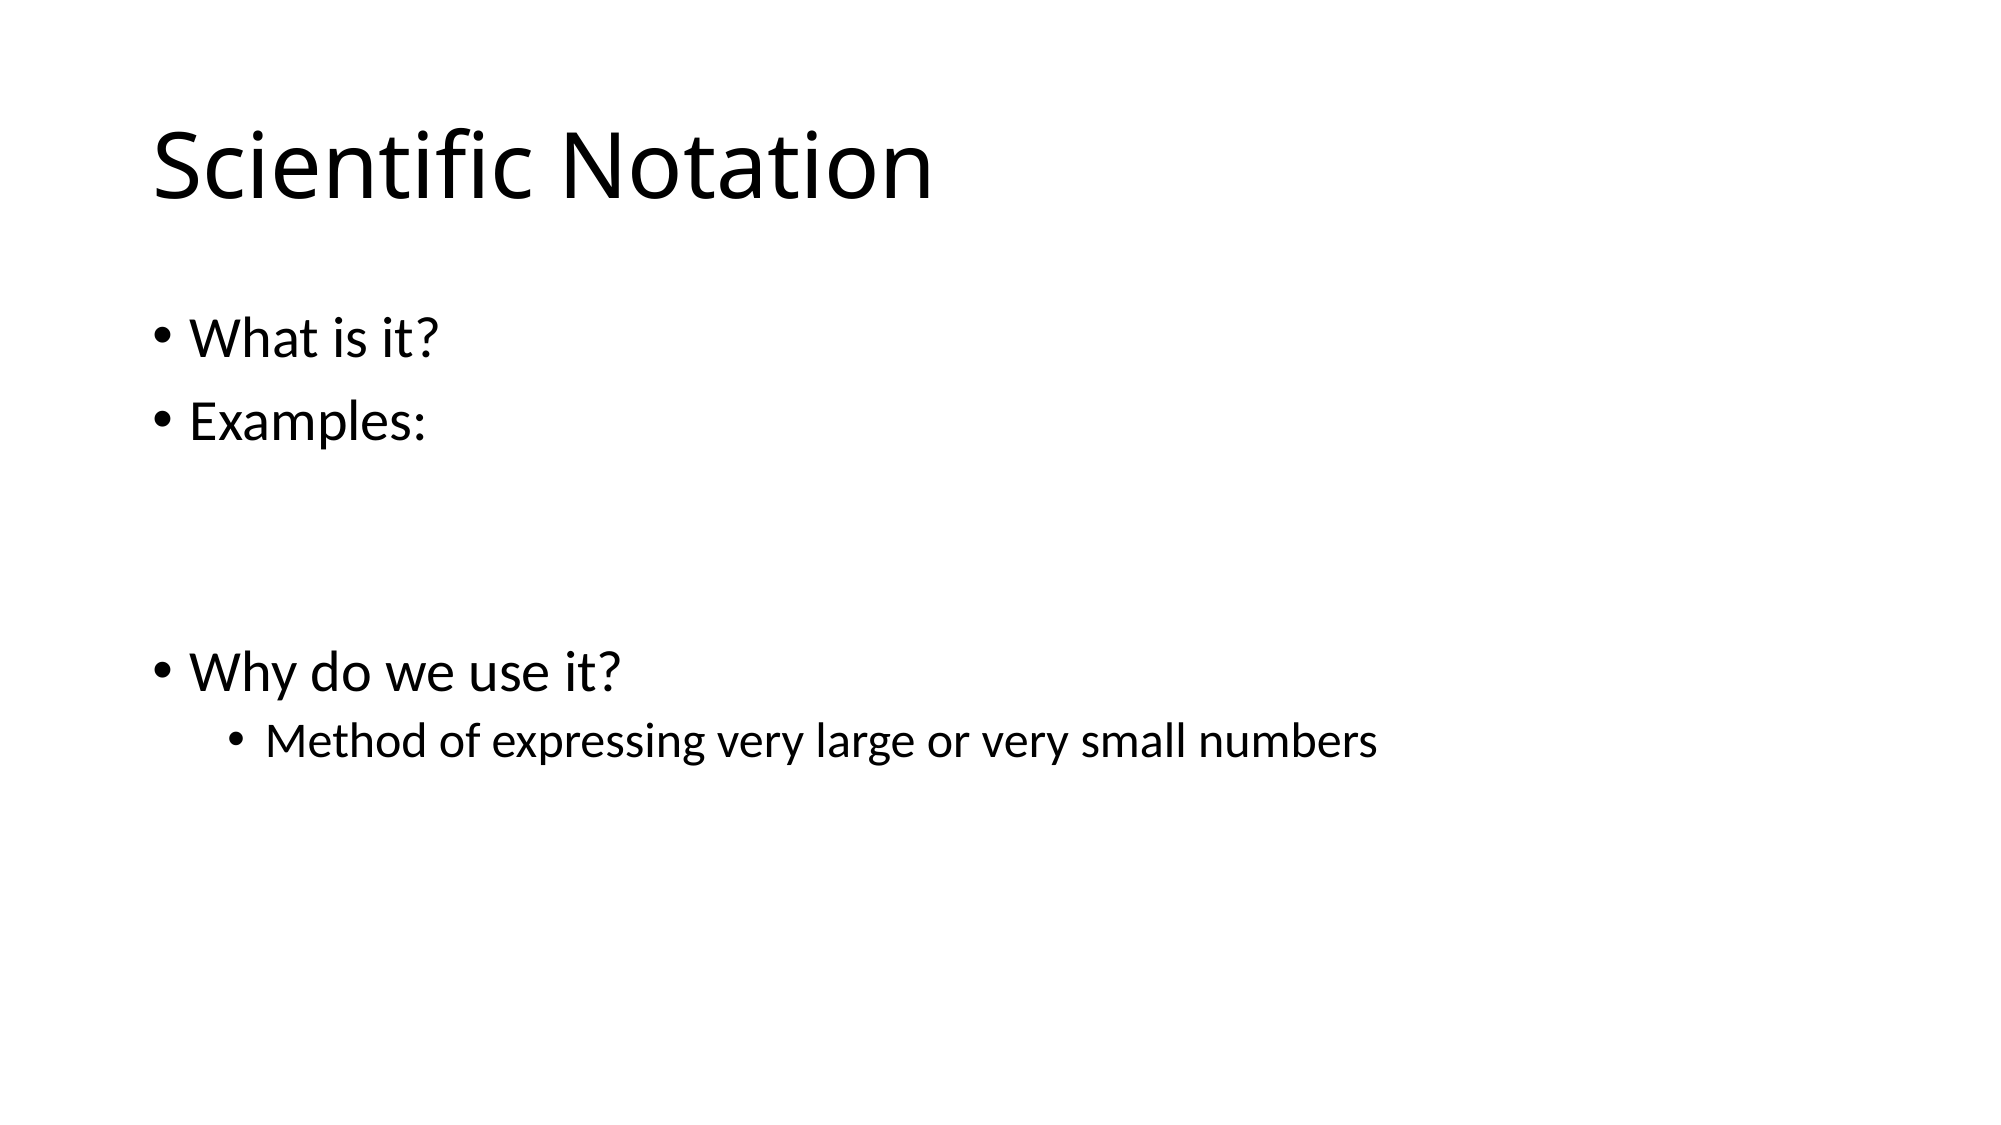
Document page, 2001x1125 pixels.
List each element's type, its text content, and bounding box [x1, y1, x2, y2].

title Scientific Notation [137, 59, 1863, 278]
